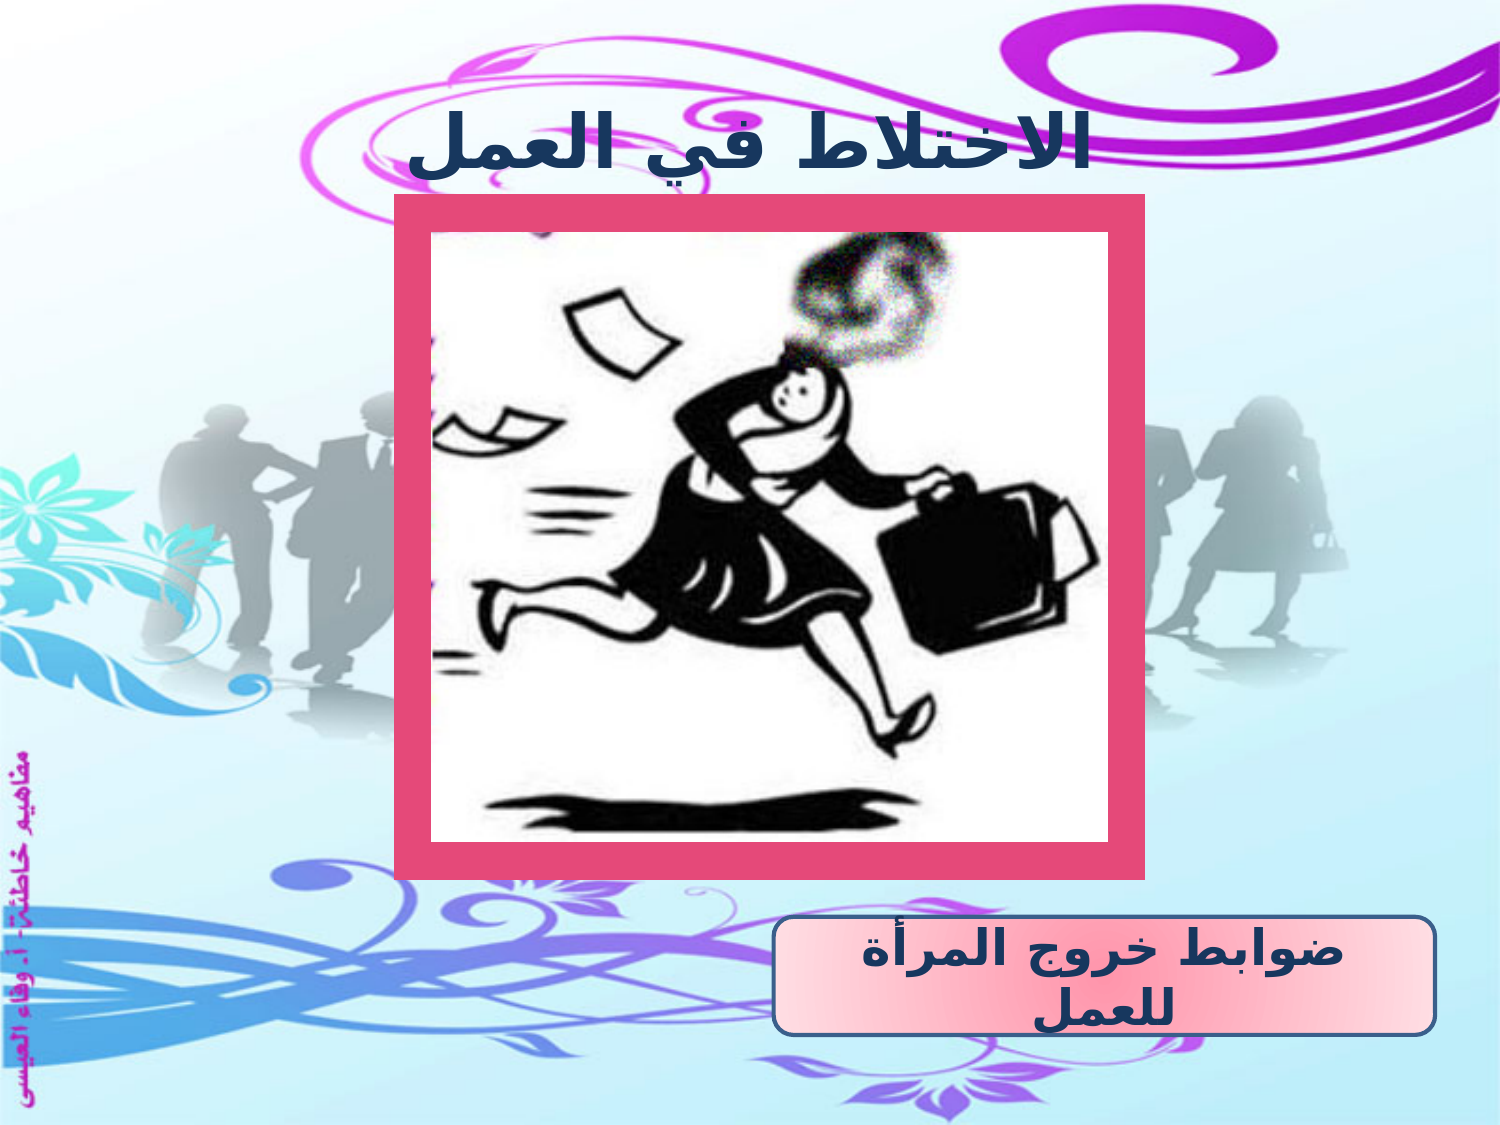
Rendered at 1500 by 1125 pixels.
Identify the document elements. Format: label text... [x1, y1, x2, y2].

title الاختلاط في العمل [74, 44, 1426, 233]
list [430, 231, 1109, 843]
text_box ضوابط خروج المرأة للعمل [771, 914, 1438, 1038]
picture [0, 0, 1500, 1125]
